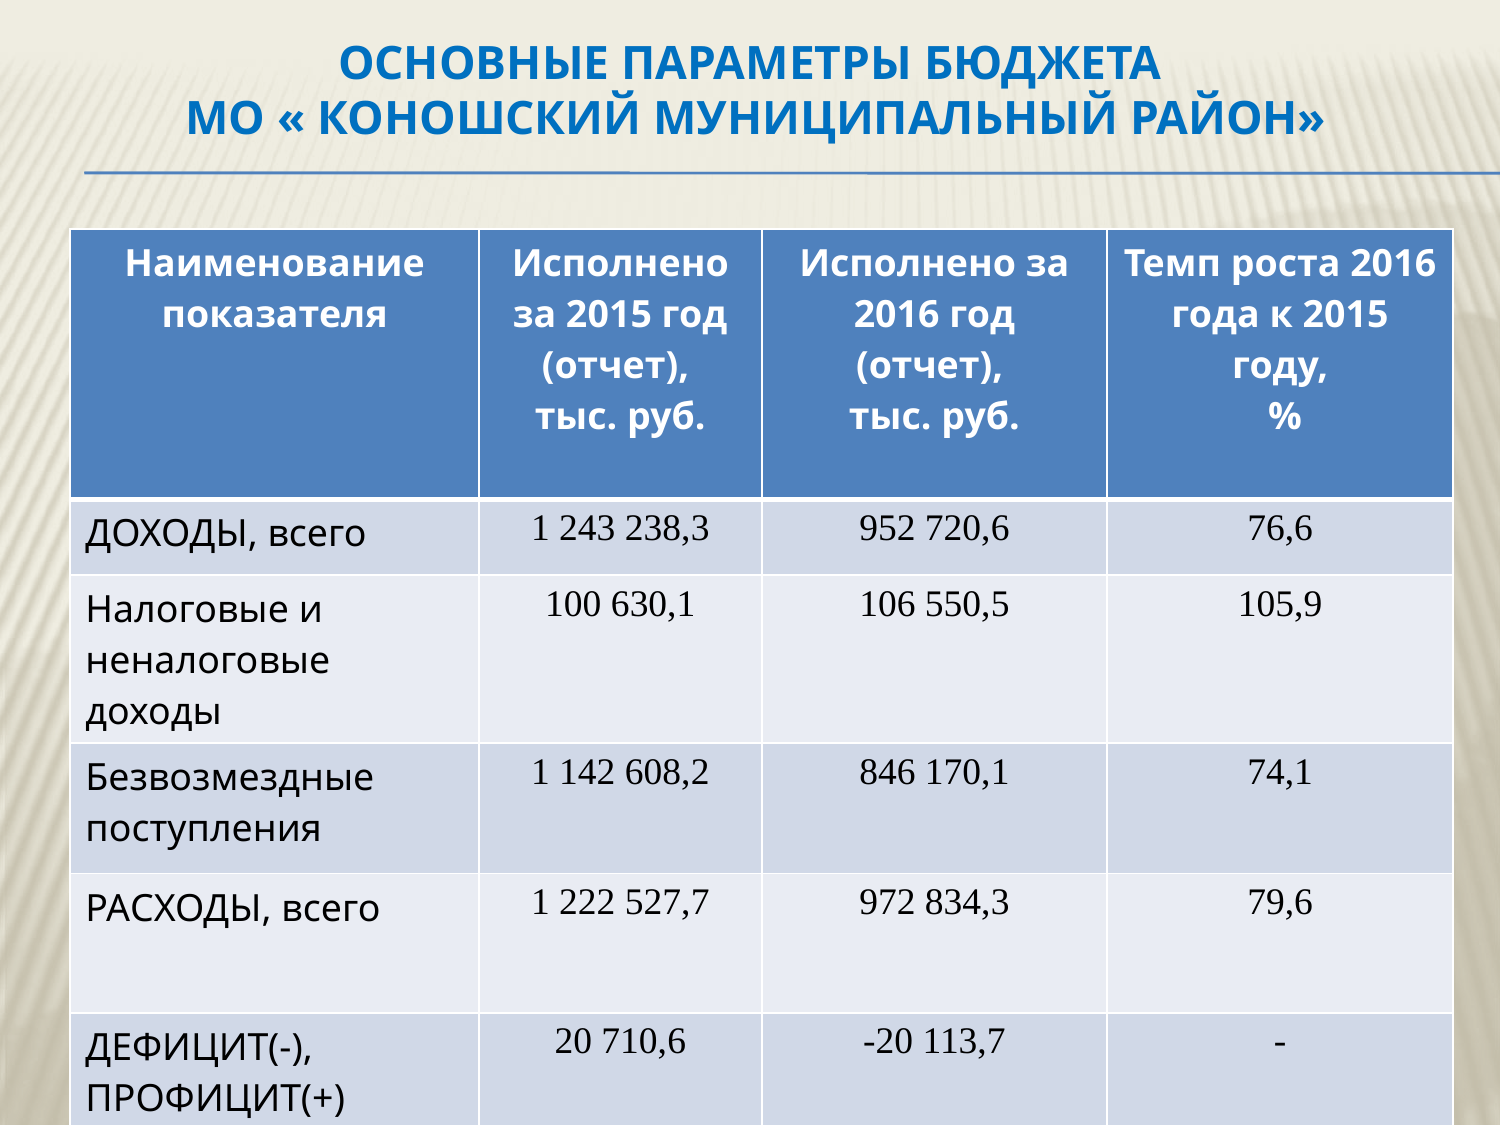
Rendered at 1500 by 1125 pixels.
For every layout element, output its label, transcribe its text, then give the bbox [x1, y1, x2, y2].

table_cell 20 710,6 [480, 1014, 761, 1125]
title ОСНОВНЫЕ ПАРАМЕТРЫ БЮДЖЕТА МО « КОНОШСКИЙ МУНИЦИПАЛЬНЫЙ РАЙОН» [75, 24, 1425, 153]
table_cell 76,6 [1108, 502, 1452, 574]
table_cell ДОХОДЫ, всего [71, 502, 478, 574]
table_cell 100 630,1 [480, 576, 761, 742]
table_cell 74,1 [1108, 744, 1452, 873]
table_cell 1 222 527,7 [480, 874, 761, 1012]
table_header Исполнено за 2016 год (отчет), тыс. руб. [763, 230, 1106, 497]
table_cell 952 720,6 [763, 502, 1106, 574]
table_cell 105,9 [1108, 576, 1452, 742]
table_cell 1 142 608,2 [480, 744, 761, 873]
table_header Исполнено за 2015 год (отчет), тыс. руб. [480, 230, 761, 497]
table_cell 846 170,1 [763, 744, 1106, 873]
table_cell -20 113,7 [763, 1014, 1106, 1125]
table_cell 106 550,5 [763, 576, 1106, 742]
table_header Наименование показателя [71, 230, 478, 497]
table_header Темп роста 2016 года к 2015 году, % [1108, 230, 1452, 497]
table_cell 1 243 238,3 [480, 502, 761, 574]
table_cell РАСХОДЫ, всего [71, 874, 478, 1012]
table_cell 972 834,3 [763, 874, 1106, 1012]
table_cell 79,6 [1108, 874, 1452, 1012]
table_cell - [1108, 1014, 1452, 1125]
table_cell Налоговые и неналоговые доходы [71, 576, 478, 742]
table_cell ДЕФИЦИТ(-), ПРОФИЦИТ(+) [71, 1014, 478, 1125]
table_cell Безвозмездные поступления [71, 744, 478, 873]
